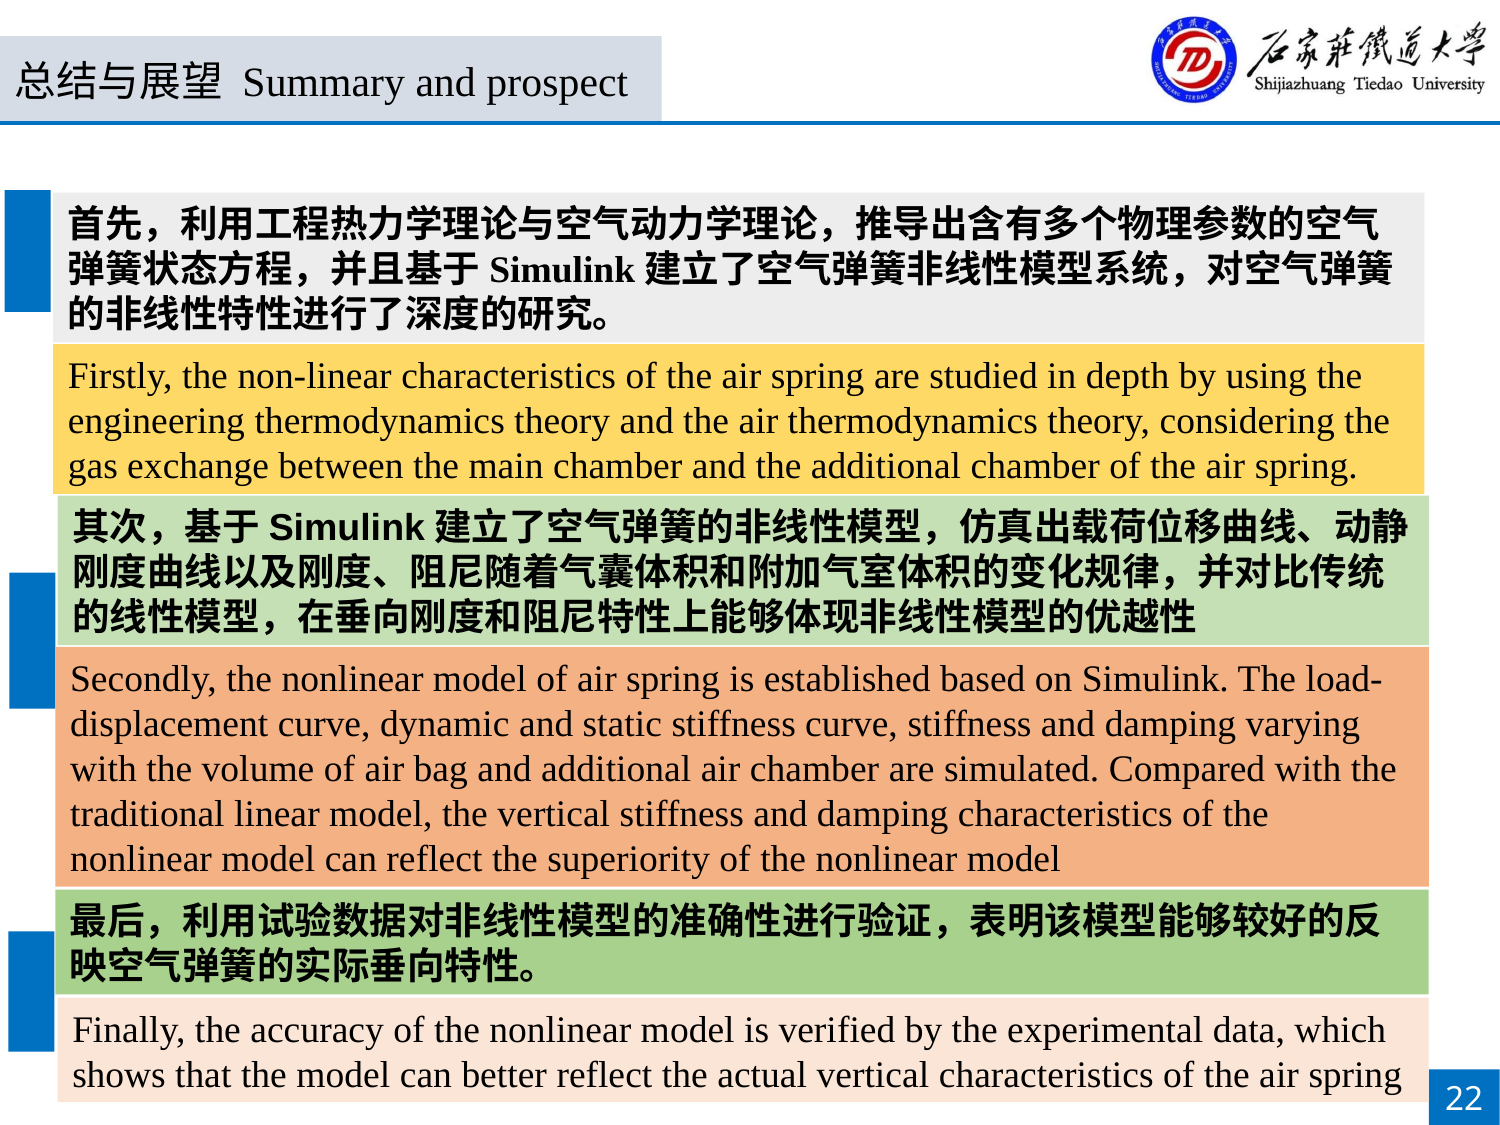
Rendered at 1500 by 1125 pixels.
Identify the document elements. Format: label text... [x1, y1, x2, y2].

text_box 首先，利用工程热力学理论与空气动力学理论，推导出含有多个物理参数的空气弹簧状态方程，并且基于Simulink建立了空气弹簧非线性模型系统，对空气弹簧的非线性特性进行了深度的研究。 [53, 192, 1425, 343]
text_box 总结与展望 Summary and prospect [0, 80, 662, 121]
text_box [4, 190, 51, 312]
text_box [9, 572, 56, 709]
text_box 其次，基于Simulink建立了空气弹簧的非线性模型，仿真出载荷位移曲线、动静刚度曲线以及刚度、阻尼随着气囊体积和附加气室体积的变化规律，并对比传统的线性模型，在垂向刚度和阻尼特性上能够体现非线性模型的优越性 [57, 495, 1430, 646]
picture [1138, 0, 1500, 106]
text_box Firstly, the non-linear characteristics of the air spring are studied in depth by using the engineering thermodynamics theory and the air thermodynamics theory, considering the gas exchange between the main chamber and the additional chamber of the air spring. [53, 344, 1425, 494]
text_box 总结与展望 Summary and prospect [0, 36, 662, 79]
text_box [8, 931, 55, 1052]
text_box Finally, the accuracy of the nonlinear model is verified by the experimental data, which shows that the model can better reflect the actual vertical characteristics of the air spring [57, 997, 1429, 1103]
text_box Secondly, the nonlinear model of air spring is established based on Simulink. The load-displacement curve, dynamic and static stiffness curve, stiffness and damping varying with the volume of air bag and additional air chamber are simulated. Compared with the traditional linear model, the vertical stiffness and damping characteristics of the nonlinear model can reflect the superiority of the nonlinear model [55, 646, 1429, 887]
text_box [1411, 1069, 1500, 1125]
text_box 最后，利用试验数据对非线性模型的准确性进行验证，表明该模型能够较好的反映空气弹簧的实际垂向特性。 [55, 889, 1429, 995]
